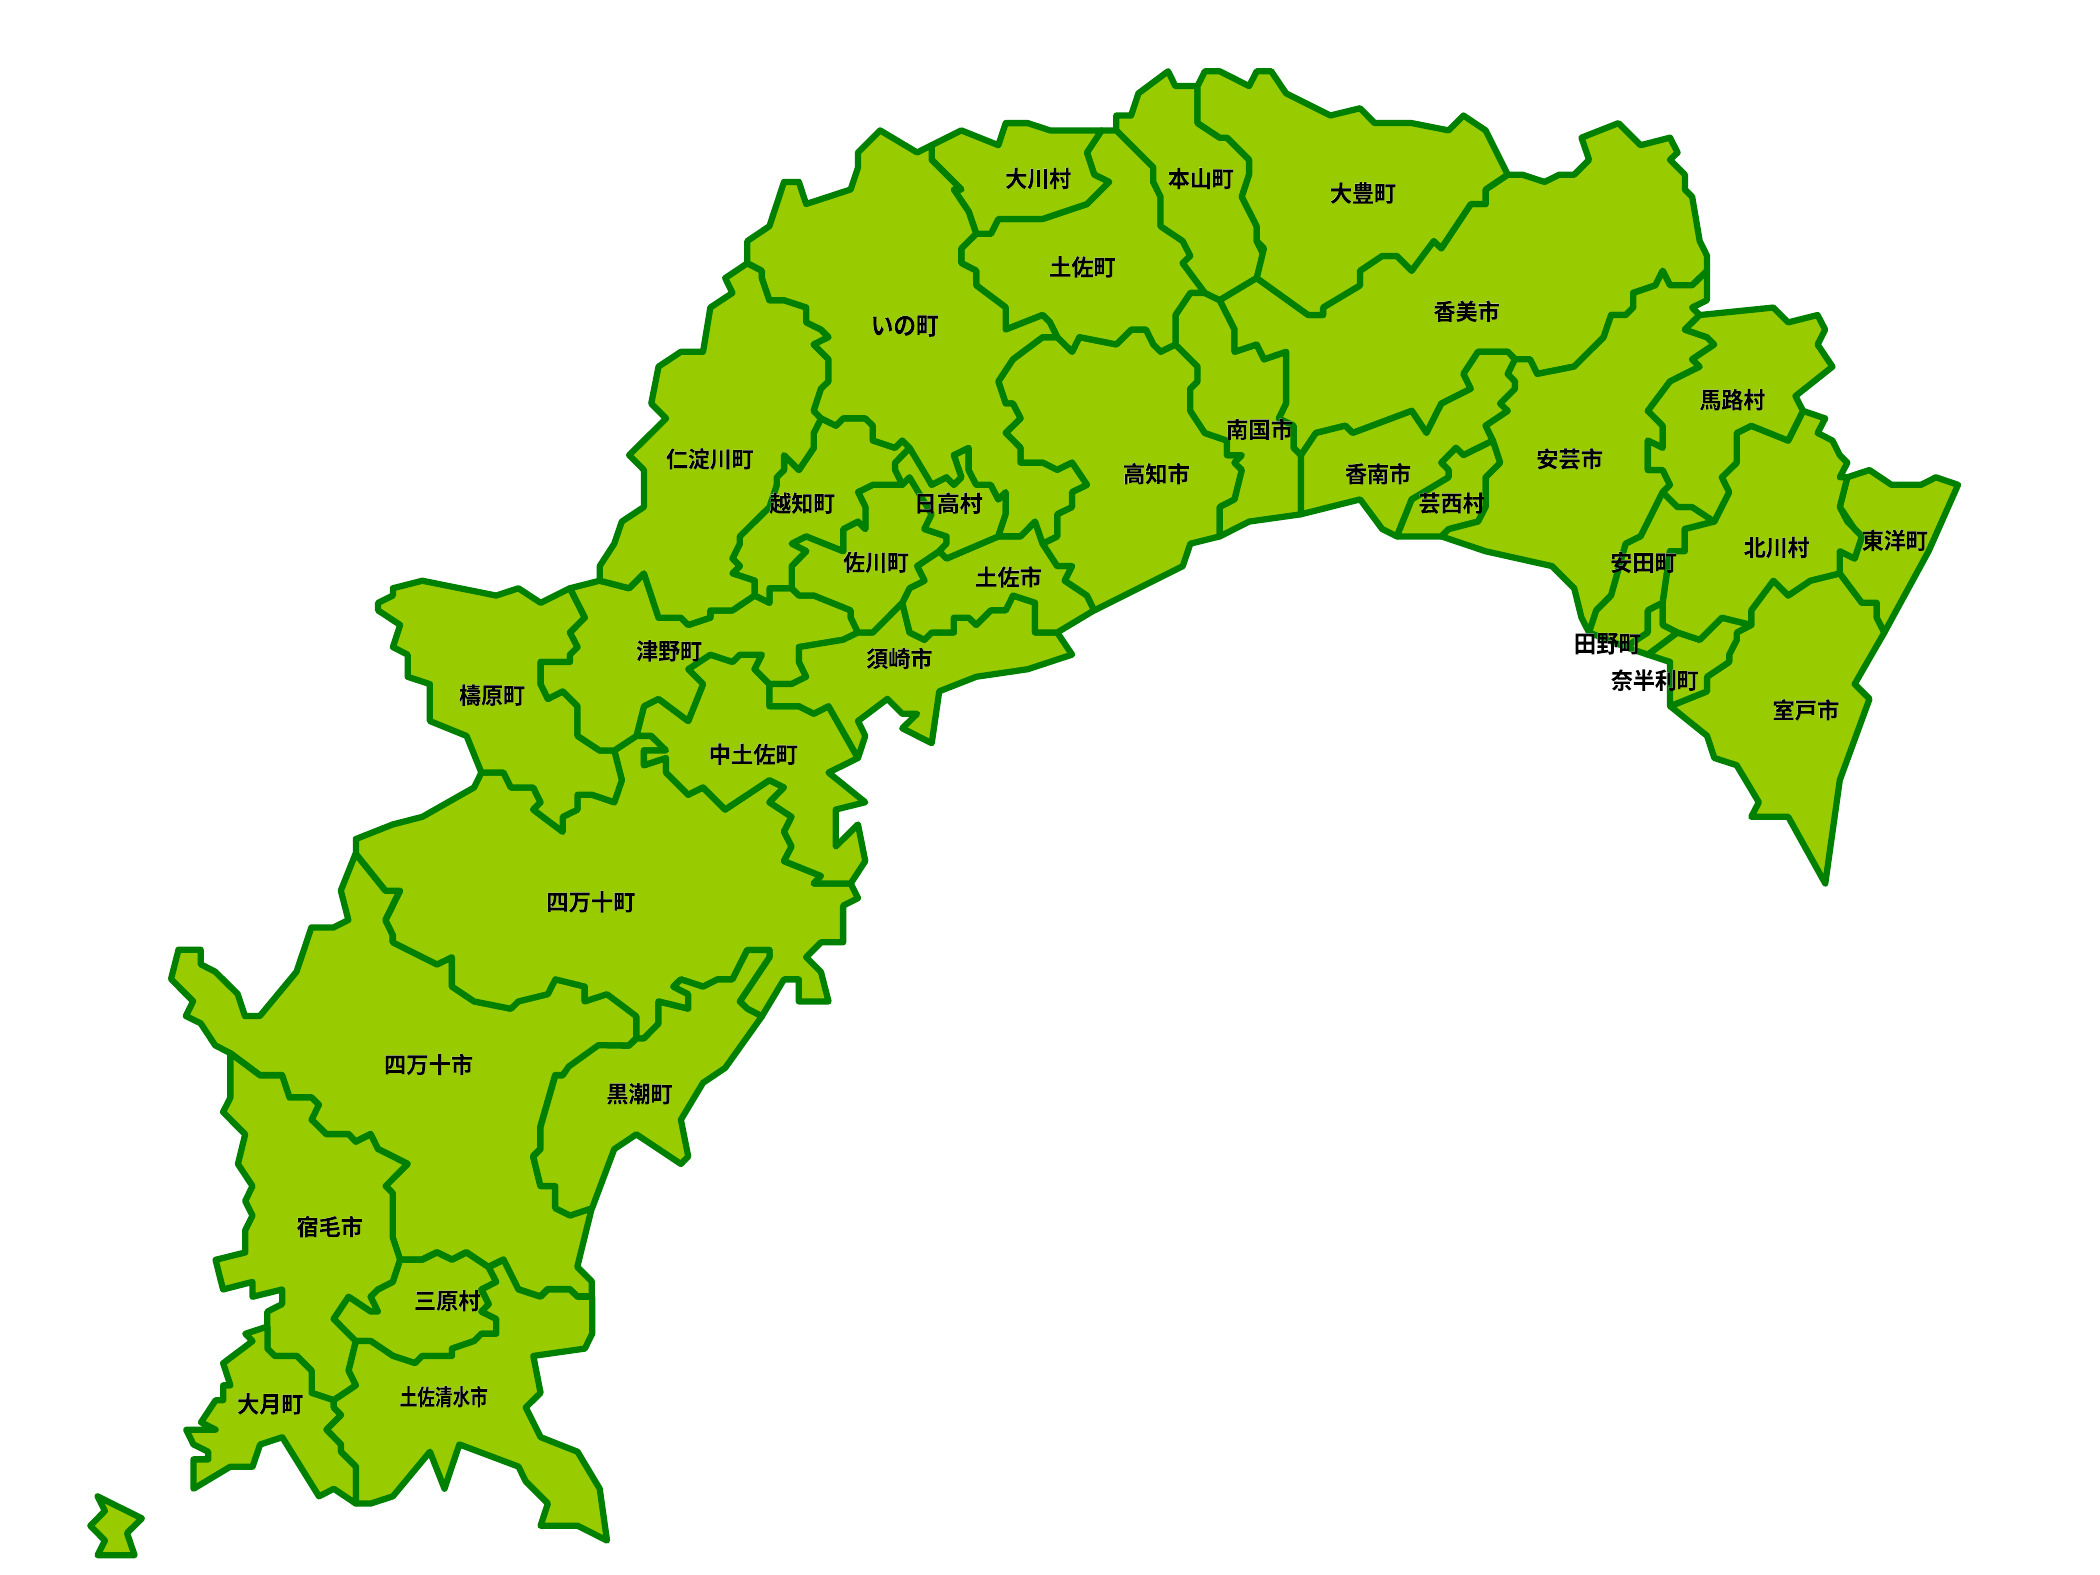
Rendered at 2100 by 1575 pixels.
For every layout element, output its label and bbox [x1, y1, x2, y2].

text_box [1167, 167, 1234, 190]
text_box [90, 71, 1959, 1556]
text_box [1699, 388, 1765, 411]
text_box [710, 742, 798, 766]
text_box [866, 647, 932, 670]
text_box [1418, 491, 1485, 515]
text_box [1345, 462, 1411, 485]
text_box [414, 1289, 481, 1312]
text_box [1861, 529, 1928, 552]
text_box [606, 1082, 673, 1105]
text_box [1226, 417, 1293, 441]
text_box [1743, 536, 1810, 559]
text_box [872, 314, 939, 338]
text_box [547, 890, 636, 913]
text_box [665, 447, 754, 470]
text_box [975, 565, 1042, 588]
text_box [296, 1215, 363, 1238]
text_box [1575, 632, 1641, 655]
text_box [636, 639, 702, 662]
text_box [385, 1053, 473, 1076]
text_box [400, 1385, 488, 1408]
text_box [1610, 550, 1677, 574]
text_box [1610, 668, 1699, 692]
text_box [842, 550, 909, 574]
text_box [1773, 698, 1839, 721]
text_box [1433, 299, 1500, 323]
text_box [1330, 181, 1396, 205]
text_box [1049, 255, 1116, 279]
text_box [916, 491, 983, 515]
text_box [1123, 462, 1190, 485]
text_box [1005, 167, 1071, 190]
text_box [769, 491, 835, 515]
text_box [237, 1392, 303, 1415]
text_box [1536, 447, 1603, 470]
text_box [459, 683, 525, 707]
